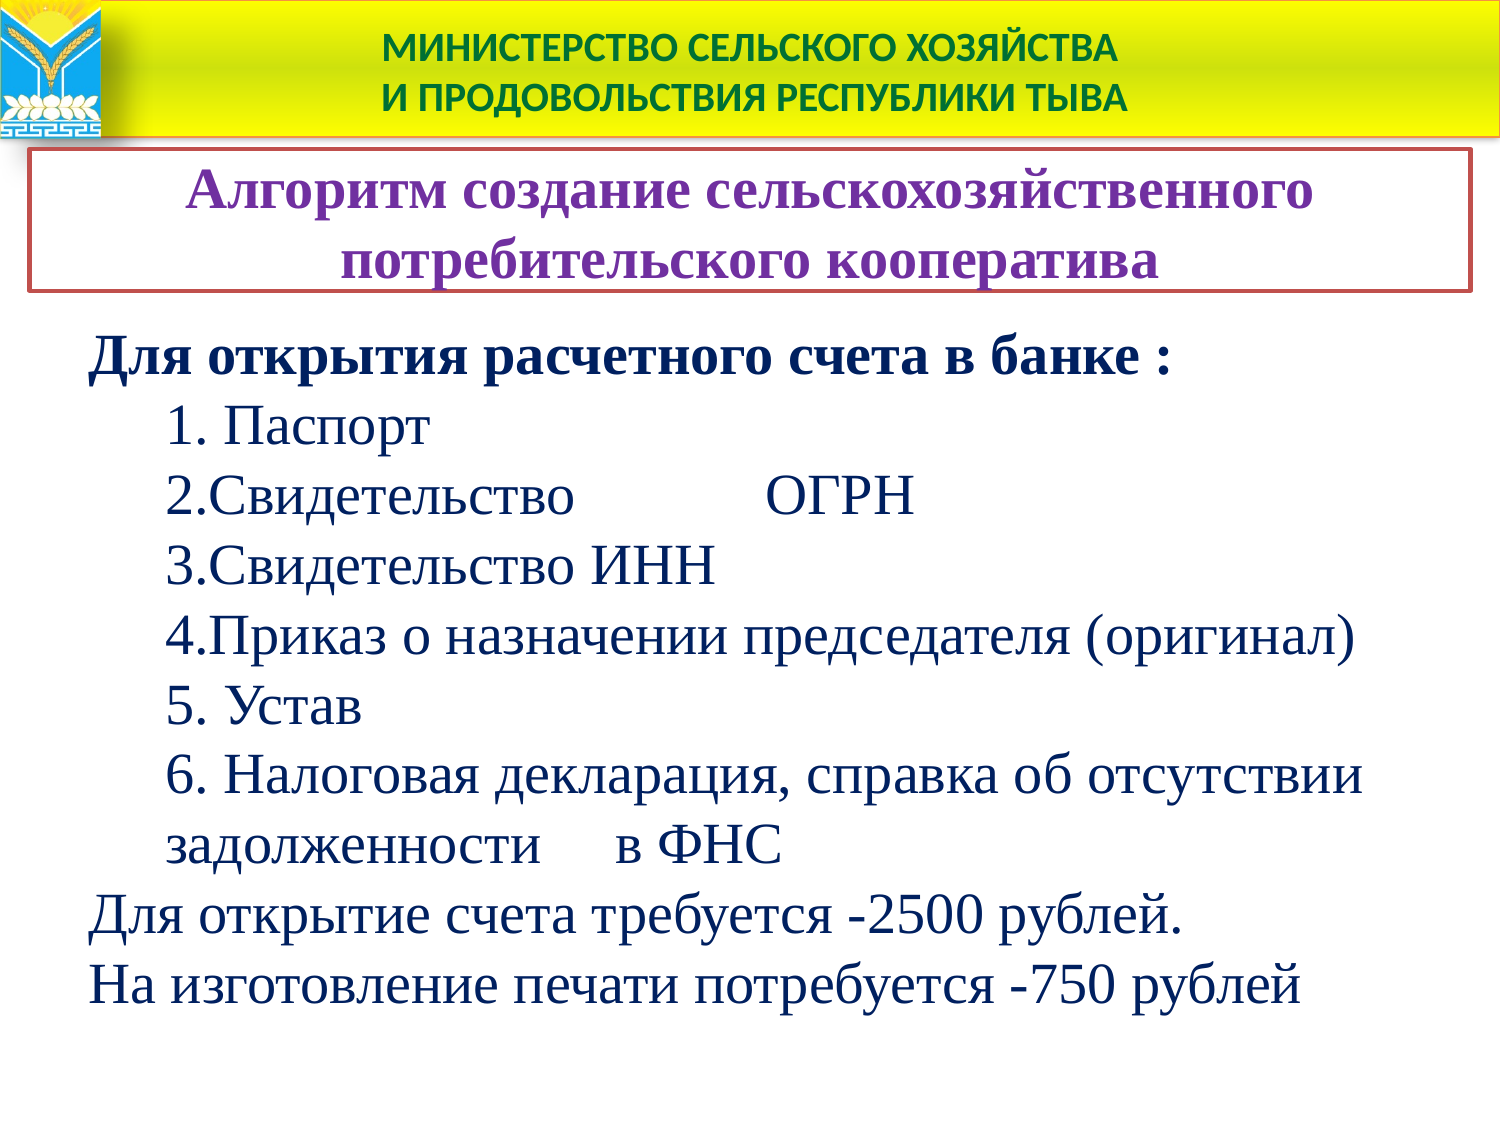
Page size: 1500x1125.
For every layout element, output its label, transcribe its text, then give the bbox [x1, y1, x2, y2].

text_box Для открытия расчетного счета в банке : 1. Паспорт 2.Свидетельство ОГРН 3.Свидетельство ИНН 4.Приказ о назначении председателя (оригинал) 5. Устав 6. Налоговая декларация, справка об отсутствии задолженности в ФНС Для открытие счета требуется -2500 рублей. На изготовление печати потребуется -750 рублей [0, 308, 1500, 1069]
text_box Алгоритм создание сельскохозяйственного потребительского кооператива [27, 147, 1473, 293]
text_box МИНИСТЕРСТВО СЕЛЬСКОГО ХОЗЯЙСТВА И ПРОДОВОЛЬСТВИЯ РЕСПУБЛИКИ ТЫВА [103, 0, 1500, 150]
picture [0, 0, 101, 139]
